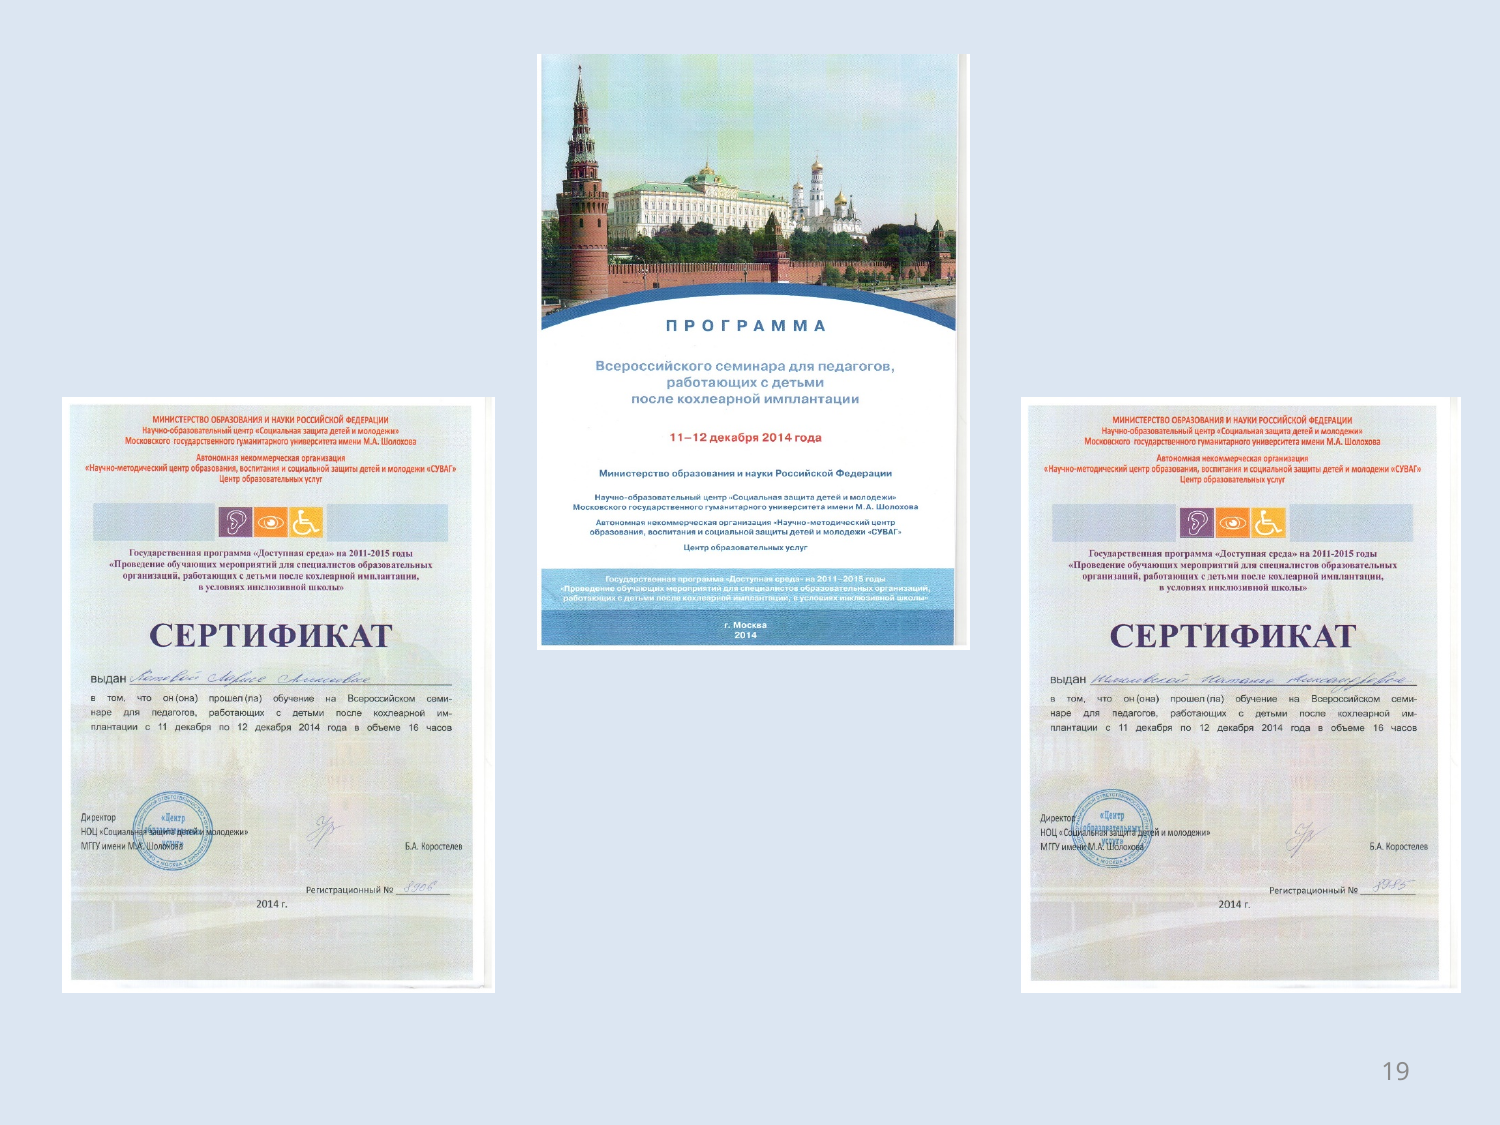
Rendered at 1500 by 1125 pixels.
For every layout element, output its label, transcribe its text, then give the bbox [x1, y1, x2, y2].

picture [61, 396, 496, 993]
slide_number 19 [1074, 1042, 1425, 1103]
picture [1020, 396, 1461, 993]
picture [537, 54, 971, 650]
